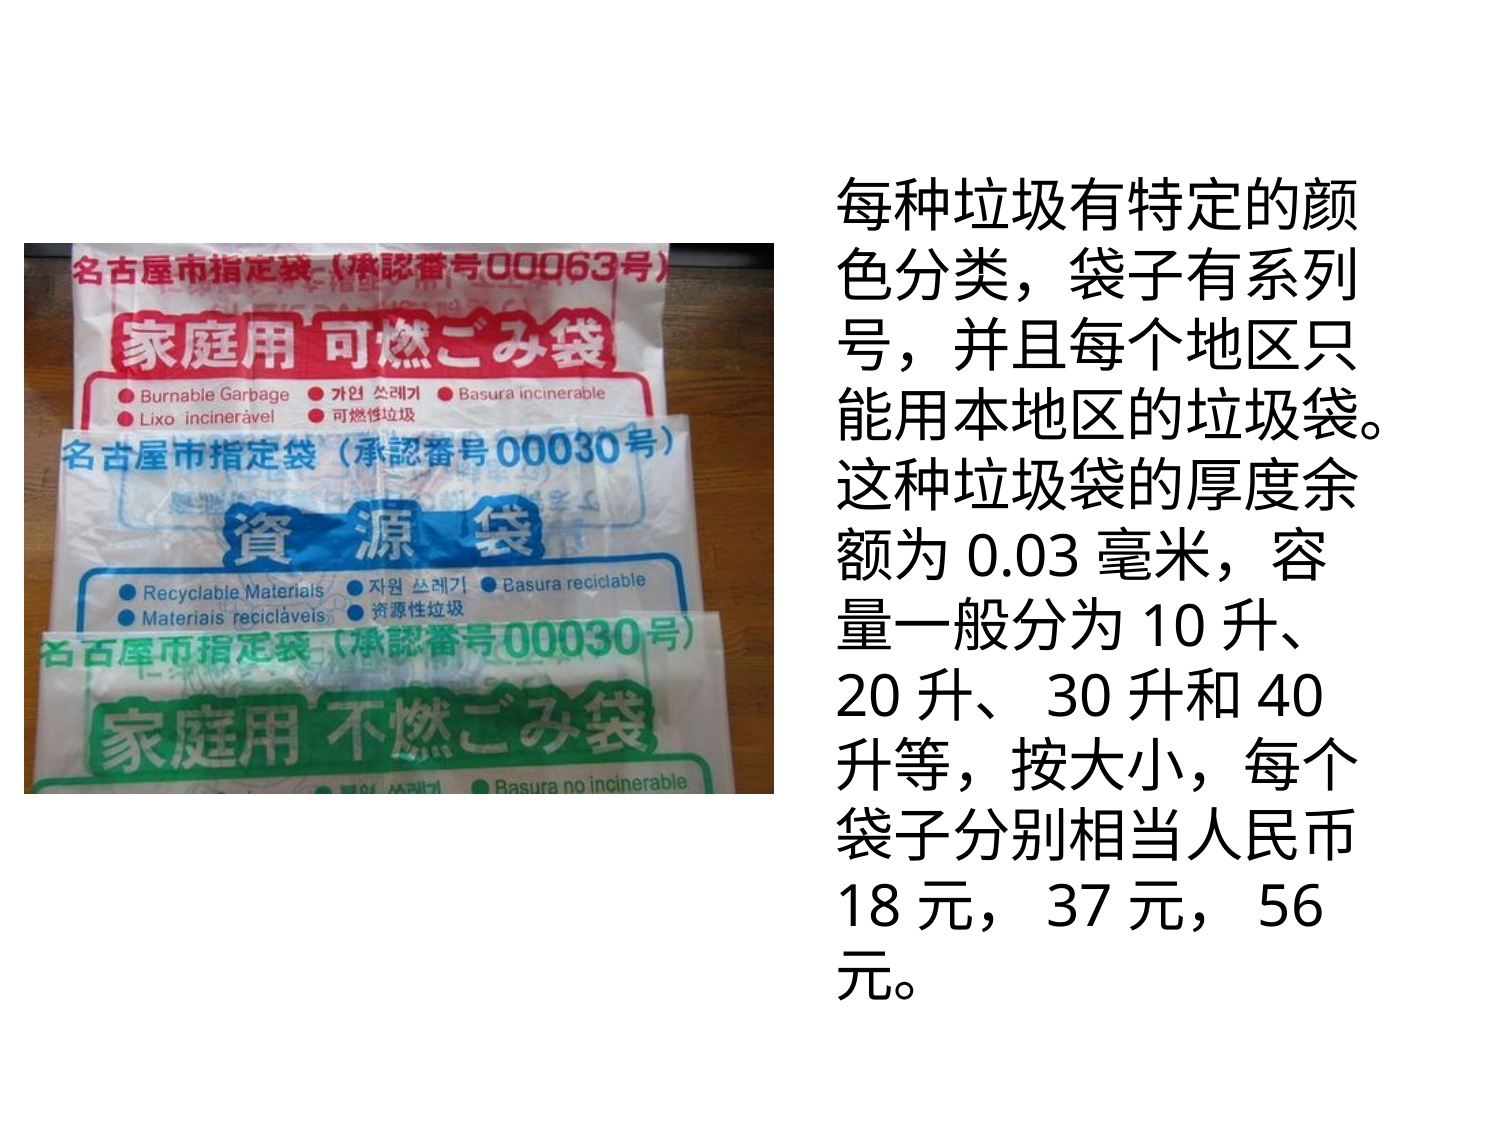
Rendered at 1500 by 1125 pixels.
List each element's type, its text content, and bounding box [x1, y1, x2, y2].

text_box 每种垃圾有特定的颜色分类，袋子有系列号，并且每个地区只能用本地区的垃圾袋。这种垃圾袋的厚度余额为0.03毫米，容量一般分为10升、20升、30升和40升等，按大小，每个袋子分别相当人民币18元，37元，56元。 [820, 160, 1400, 1016]
picture [24, 243, 774, 795]
